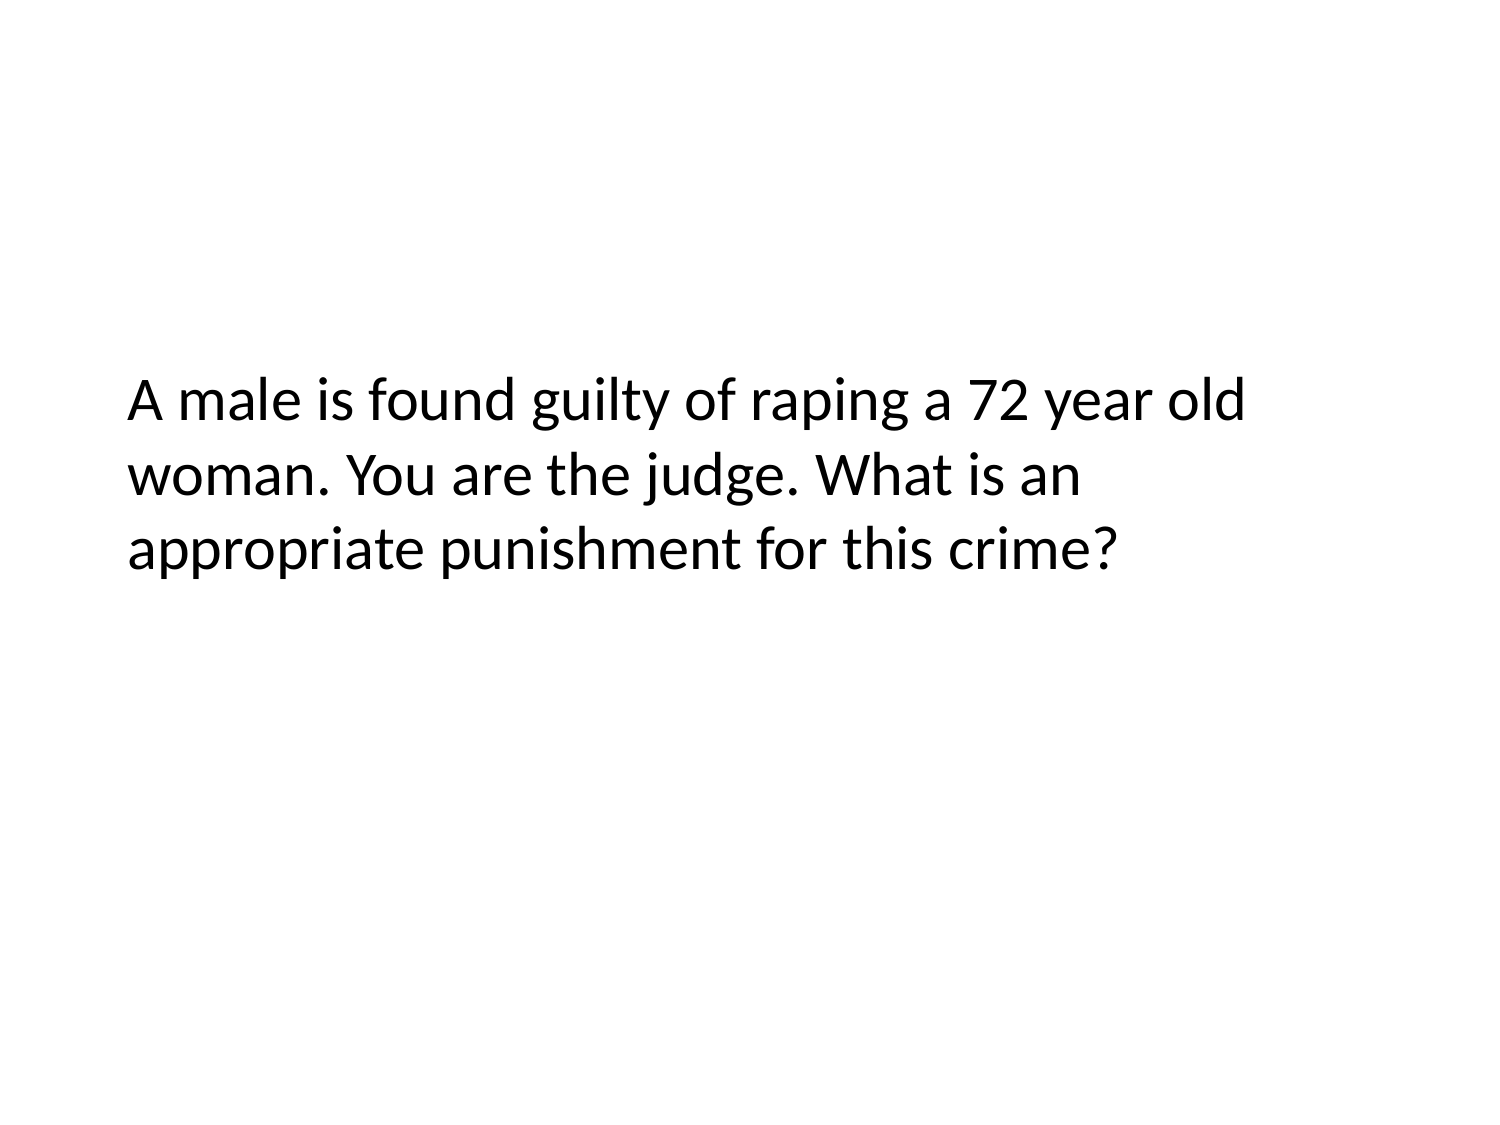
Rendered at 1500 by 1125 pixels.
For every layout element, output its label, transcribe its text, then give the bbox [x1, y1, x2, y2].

title A male is found guilty of raping a 72 year old woman. You are the judge. What is an appropriate punishment for this crime? [112, 349, 1388, 591]
